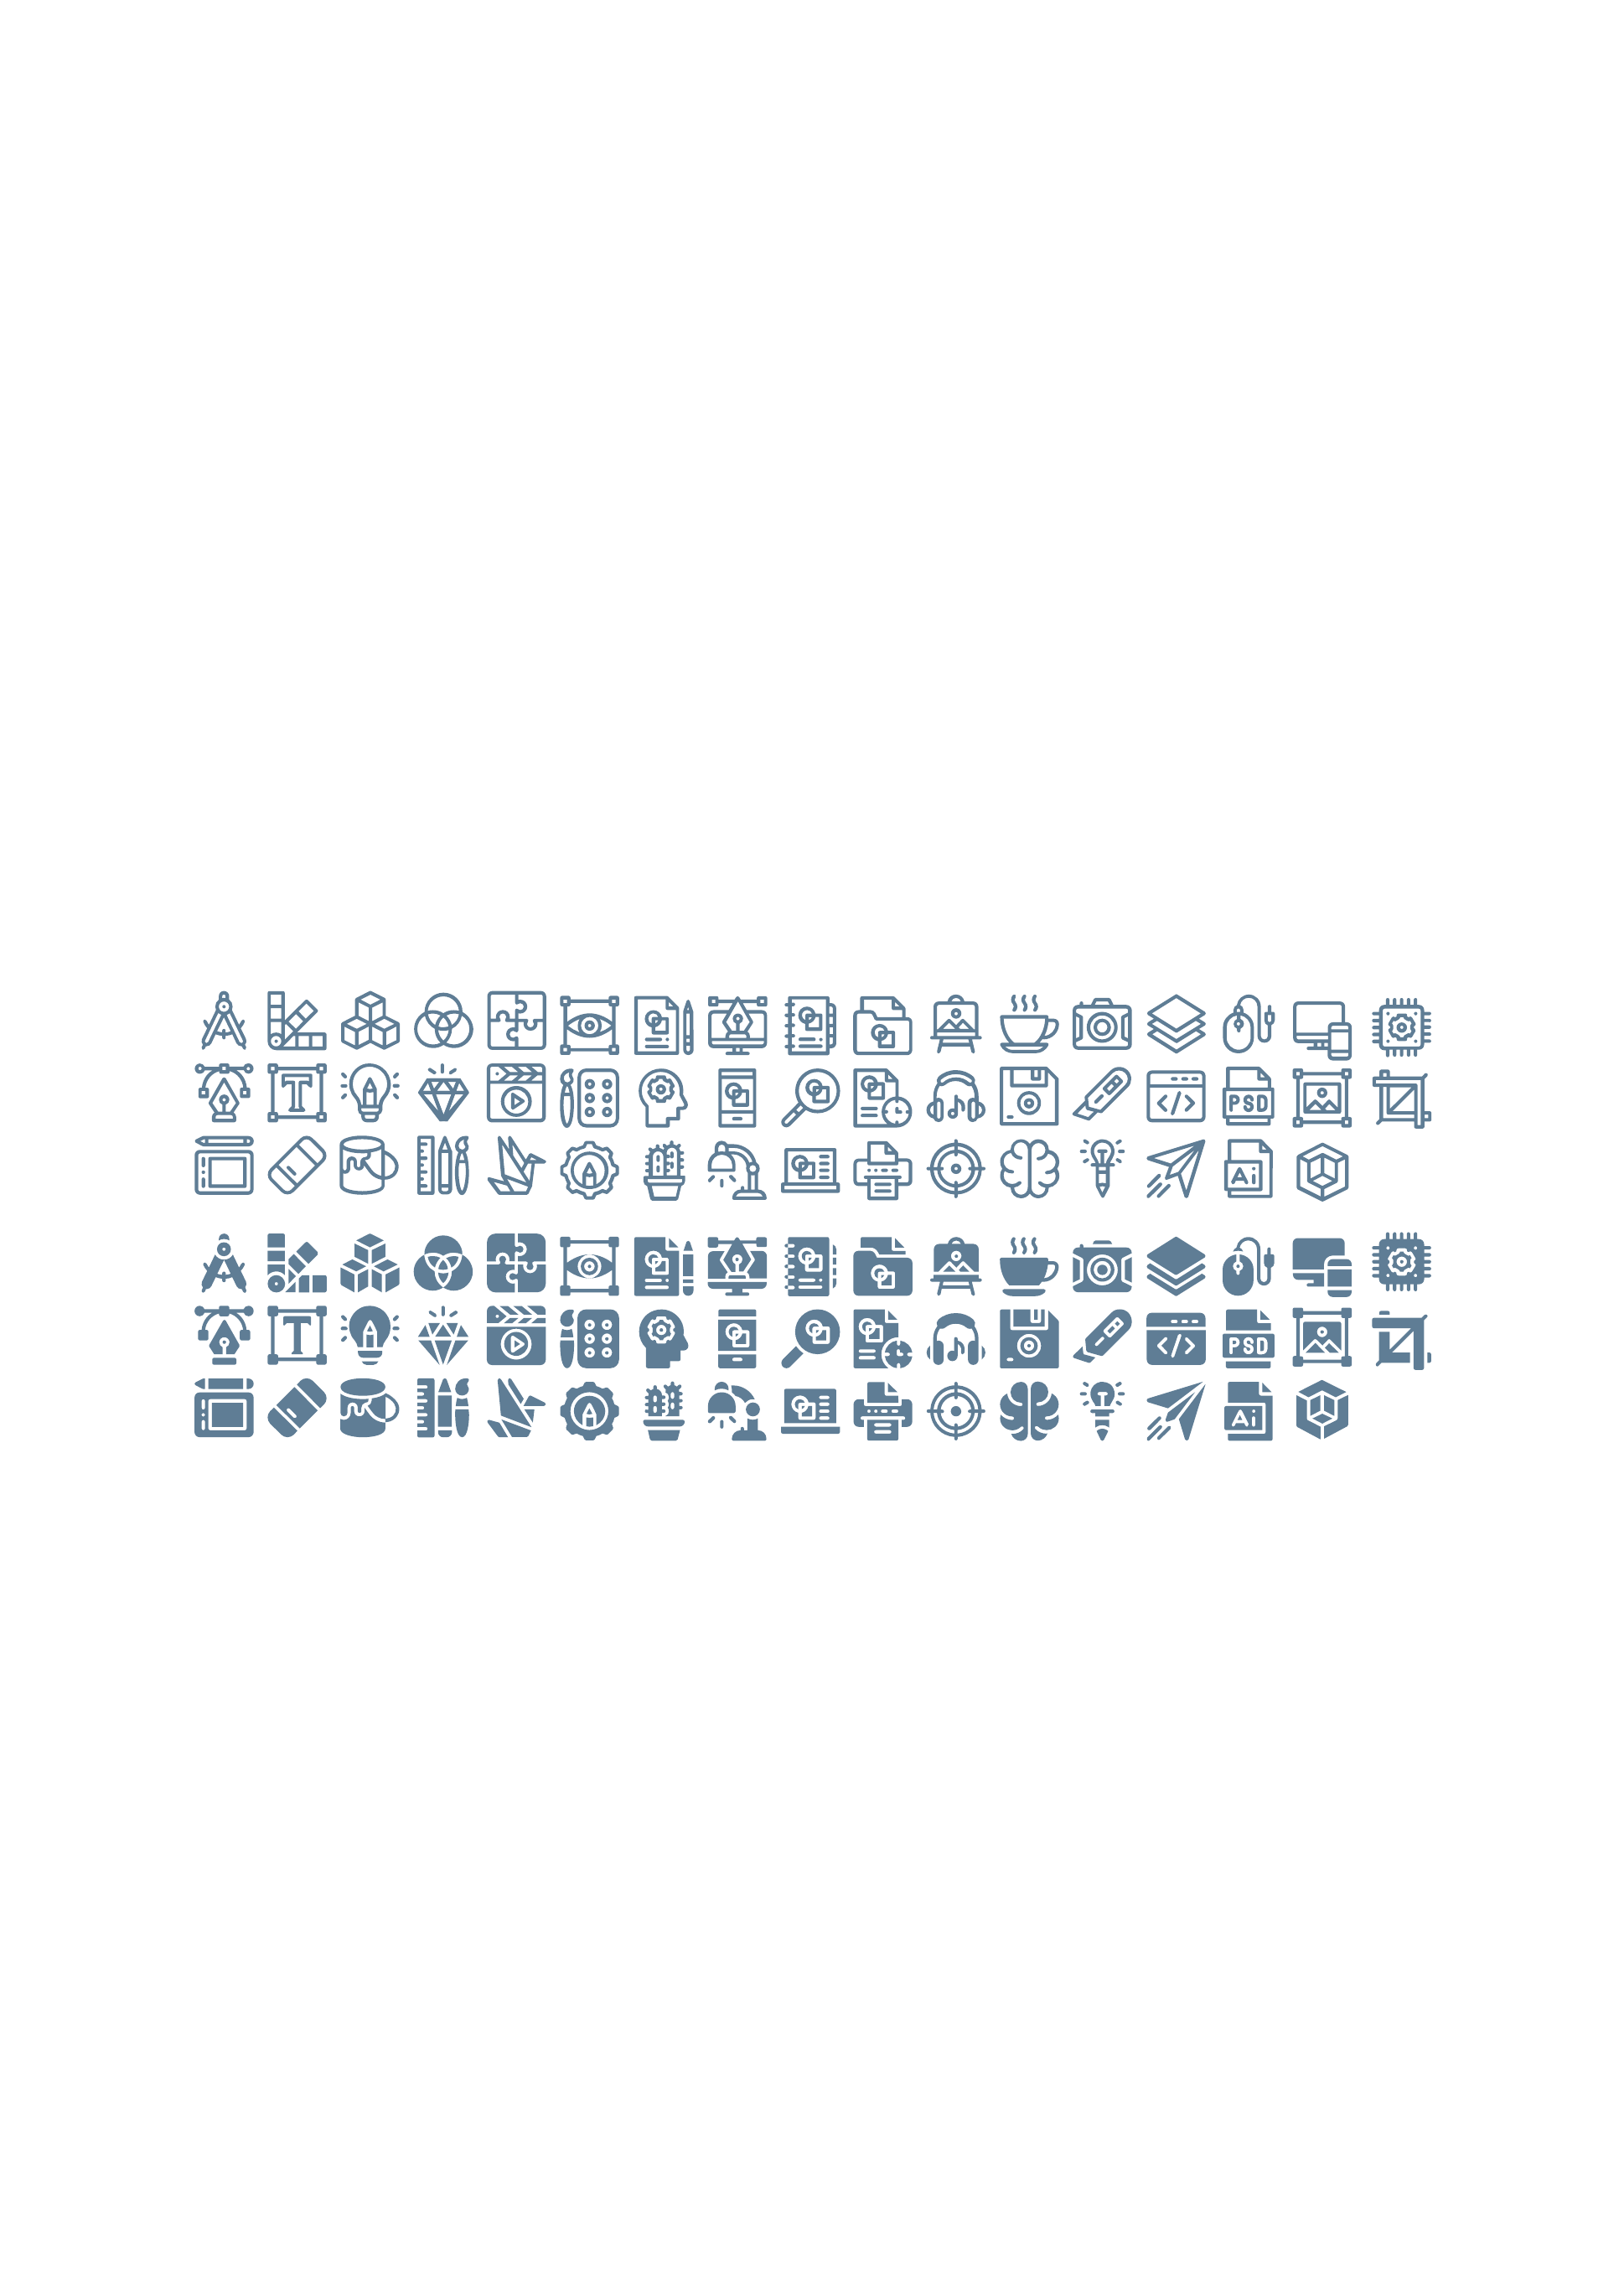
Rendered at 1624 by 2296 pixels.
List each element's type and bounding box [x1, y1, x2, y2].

text_box [707, 1236, 768, 1296]
text_box [1372, 997, 1432, 1058]
text_box [448, 1068, 457, 1075]
text_box [560, 995, 619, 1056]
text_box [560, 1068, 619, 1129]
text_box [1072, 1067, 1132, 1121]
text_box [560, 1140, 619, 1200]
text_box [853, 1382, 913, 1441]
text_box [707, 1140, 768, 1201]
text_box [560, 1236, 619, 1296]
text_box [487, 1135, 546, 1195]
text_box [926, 1381, 986, 1441]
text_box [634, 995, 694, 1056]
text_box [1292, 1238, 1352, 1297]
text_box [929, 994, 982, 1054]
text_box [853, 1236, 913, 1296]
text_box [339, 1135, 399, 1195]
text_box [487, 1378, 546, 1438]
text_box [201, 990, 247, 1050]
text_box [267, 1063, 327, 1123]
text_box [708, 995, 768, 1056]
text_box [486, 1063, 546, 1123]
text_box [639, 1309, 689, 1369]
text_box [852, 995, 913, 1056]
text_box [1296, 1379, 1349, 1440]
text_box [194, 1378, 254, 1438]
text_box [440, 1063, 444, 1074]
text_box [194, 1135, 254, 1196]
text_box [1146, 1236, 1206, 1296]
text_box [417, 1306, 469, 1366]
text_box [267, 990, 327, 1051]
text_box [1292, 1307, 1352, 1368]
text_box [201, 1233, 247, 1294]
text_box [267, 1378, 327, 1438]
text_box [717, 1309, 757, 1369]
text_box [999, 1066, 1059, 1126]
text_box [634, 1236, 694, 1296]
text_box [1223, 994, 1275, 1053]
text_box [417, 1078, 469, 1122]
text_box [707, 1381, 767, 1441]
text_box [853, 1140, 913, 1201]
text_box [486, 1306, 546, 1366]
text_box [926, 1312, 986, 1366]
text_box [340, 1063, 401, 1123]
text_box [1000, 994, 1059, 1053]
text_box [638, 1068, 689, 1128]
text_box [853, 1068, 913, 1128]
text_box [416, 1378, 470, 1438]
text_box [414, 992, 473, 1048]
text_box [427, 1068, 437, 1075]
text_box [1222, 1309, 1275, 1369]
text_box [1222, 1066, 1275, 1126]
text_box [926, 1069, 986, 1123]
text_box [780, 1388, 840, 1435]
text_box [1146, 1070, 1206, 1123]
text_box [1146, 994, 1206, 1054]
text_box [1146, 1312, 1206, 1366]
text_box [784, 995, 837, 1056]
text_box [929, 1236, 982, 1296]
text_box [781, 1068, 840, 1128]
text_box [1079, 1139, 1125, 1198]
text_box [560, 1381, 619, 1441]
text_box [1079, 1381, 1125, 1441]
text_box [1372, 1069, 1432, 1129]
text_box [1000, 1381, 1059, 1441]
text_box [194, 1306, 254, 1365]
text_box [413, 1235, 473, 1291]
text_box [1000, 1309, 1059, 1369]
text_box [267, 1135, 327, 1195]
text_box [339, 1378, 400, 1438]
text_box [643, 1140, 686, 1202]
text_box [1372, 1311, 1431, 1370]
text_box [487, 990, 546, 1050]
text_box [784, 1236, 837, 1297]
text_box [560, 1309, 619, 1369]
text_box [340, 1233, 400, 1293]
text_box [194, 1063, 254, 1123]
text_box [718, 1068, 757, 1128]
text_box [267, 1306, 327, 1365]
text_box [1296, 1142, 1349, 1202]
text_box [853, 1309, 913, 1369]
text_box [340, 1306, 400, 1366]
text_box [1072, 997, 1132, 1051]
text_box [267, 1233, 327, 1293]
text_box [1000, 1139, 1060, 1199]
text_box [999, 1237, 1059, 1296]
text_box [1072, 1240, 1132, 1293]
text_box [1372, 1232, 1432, 1292]
text_box [1293, 1001, 1352, 1061]
text_box [1292, 1068, 1352, 1128]
text_box [1222, 1236, 1275, 1296]
text_box [416, 1135, 469, 1196]
text_box [341, 990, 401, 1050]
text_box [1073, 1309, 1132, 1363]
text_box [926, 1139, 986, 1199]
text_box [643, 1381, 685, 1441]
text_box [1146, 1381, 1206, 1441]
text_box [1146, 1139, 1206, 1199]
text_box [1223, 1139, 1274, 1198]
text_box [781, 1309, 840, 1369]
text_box [1223, 1381, 1273, 1441]
text_box [780, 1147, 840, 1193]
text_box [486, 1233, 546, 1293]
